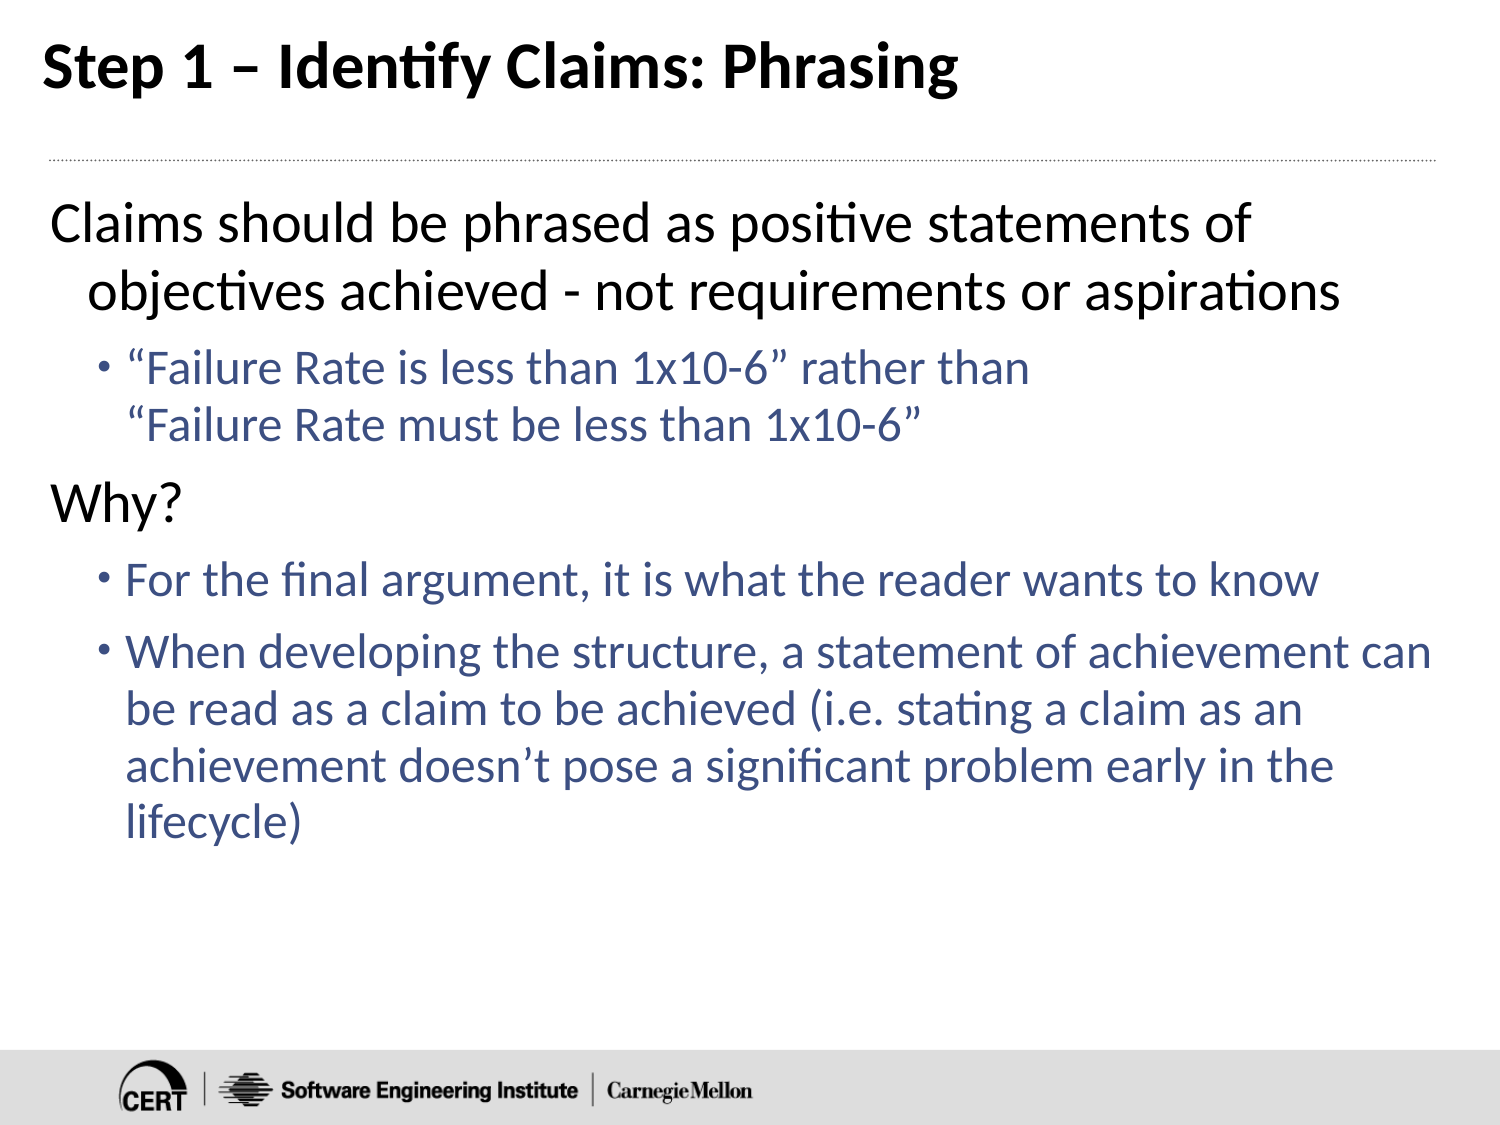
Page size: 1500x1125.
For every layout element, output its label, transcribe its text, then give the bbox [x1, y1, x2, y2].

title Step 1 – Identify Claims: Phrasing [42, 37, 1434, 155]
picture [102, 1056, 765, 1117]
list Claims should be phrased as positive statements of objectives achieved - not requirements or aspirations “Failure Rate is less than 1x10-6” rather than “Failure Rate must be less than 1x10-6” Why? For the final argument, it is what the reader wants to know When developing the structure, a statement of achievement can be read as a claim to be achieved (i.e. stating a claim as an achievement doesn’t pose a significant problem early in the lifecycle) [49, 187, 1438, 1001]
